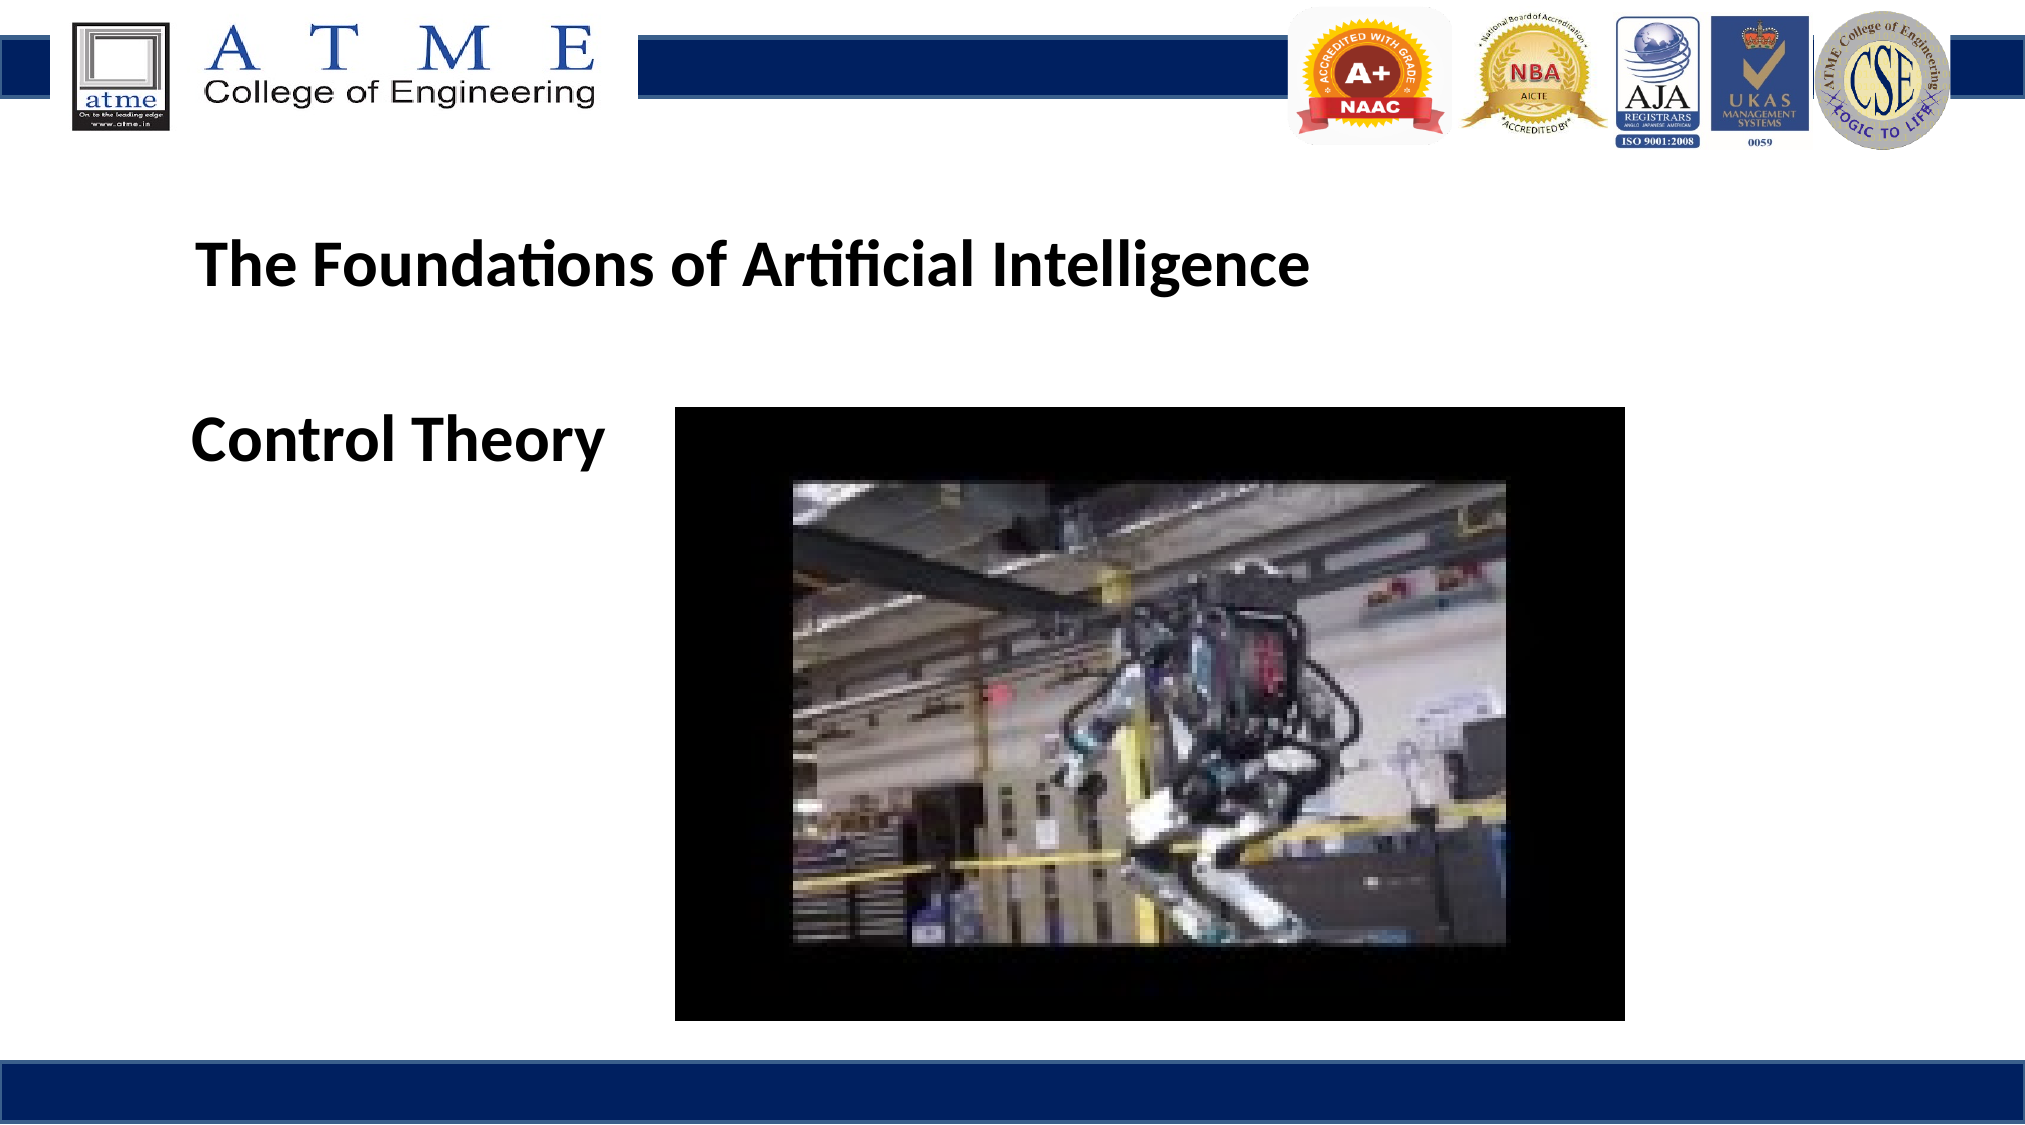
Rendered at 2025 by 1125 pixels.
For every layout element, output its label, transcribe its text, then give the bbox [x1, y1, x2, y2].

picture [1814, 9, 1951, 151]
picture [50, 0, 638, 150]
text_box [674, 405, 1626, 1023]
picture [1287, 6, 1813, 150]
text_box The Foundations of Artificial Intelligence [180, 212, 1327, 308]
text_box Control Theory [177, 387, 621, 483]
